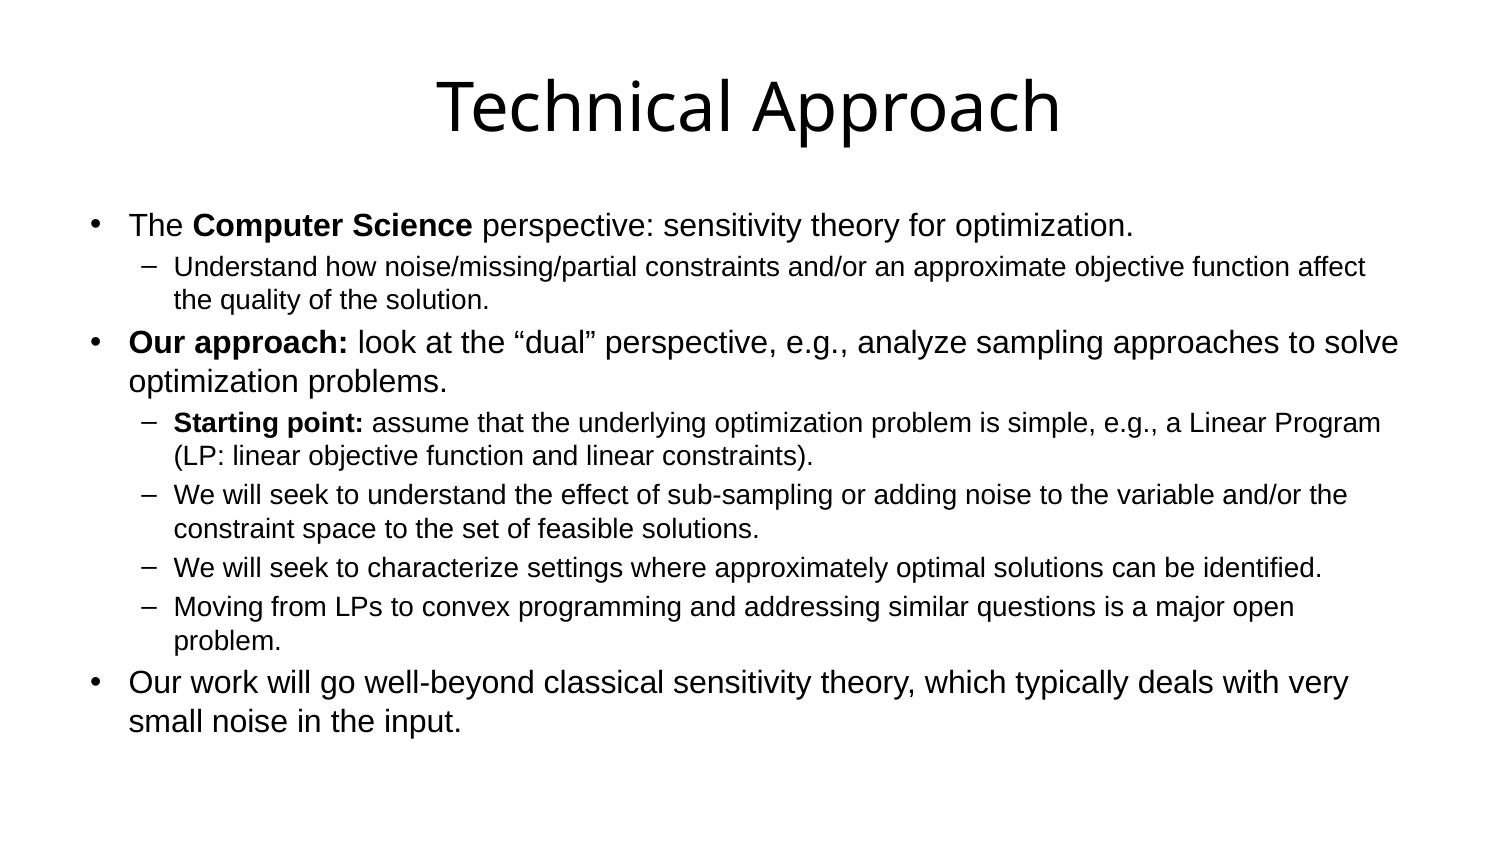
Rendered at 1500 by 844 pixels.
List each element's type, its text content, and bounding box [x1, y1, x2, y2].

list The Computer Science perspective: sensitivity theory for optimization. Understand how noise/missing/partial constraints and/or an approximate objective function affect the quality of the solution. Our approach: look at the “dual” perspective, e.g., analyze sampling approaches to solve optimization problems. Starting point: assume that the underlying optimization problem is simple, e.g., a Linear Program (LP: linear objective function and linear constraints). We will seek to understand the effect of sub-sampling or adding noise to the variable and/or the constraint space to the set of feasible solutions. We will seek to characterize settings where approximately optimal solutions can be identified. Moving from LPs to convex programming and addressing similar questions is a major open problem. Our work will go well-beyond classical sensitivity theory, which typically deals with very small noise in the input. [75, 196, 1425, 754]
title Technical Approach [75, 33, 1425, 175]
